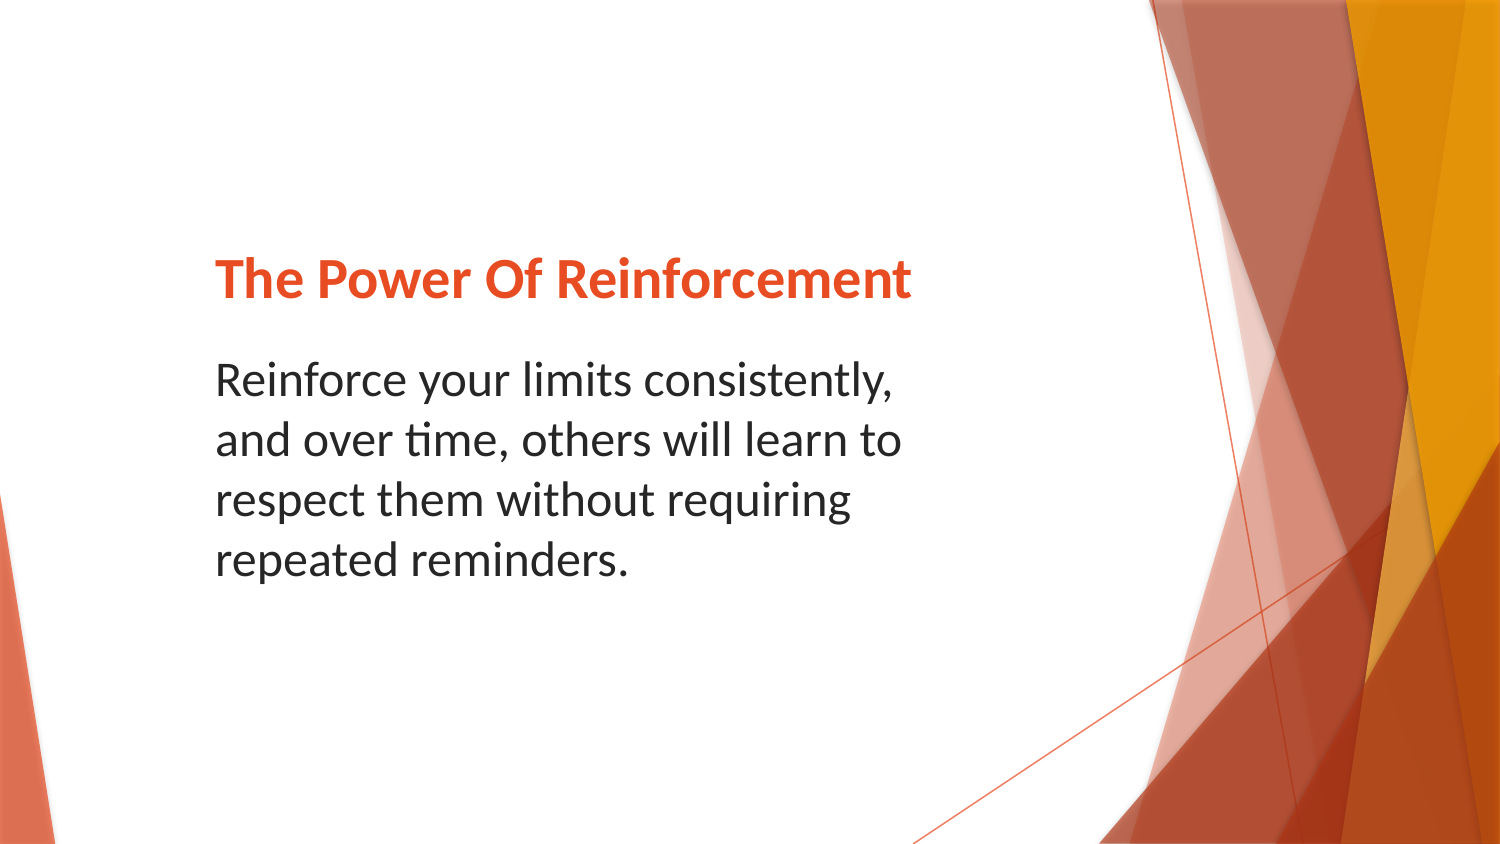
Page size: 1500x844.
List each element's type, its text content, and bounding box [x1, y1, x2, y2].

list Reinforce your limits consistently, and over time, others will learn to respect them without requiring repeated reminders. [200, 339, 939, 765]
title The Power Of Reinforcement [200, 232, 1258, 332]
